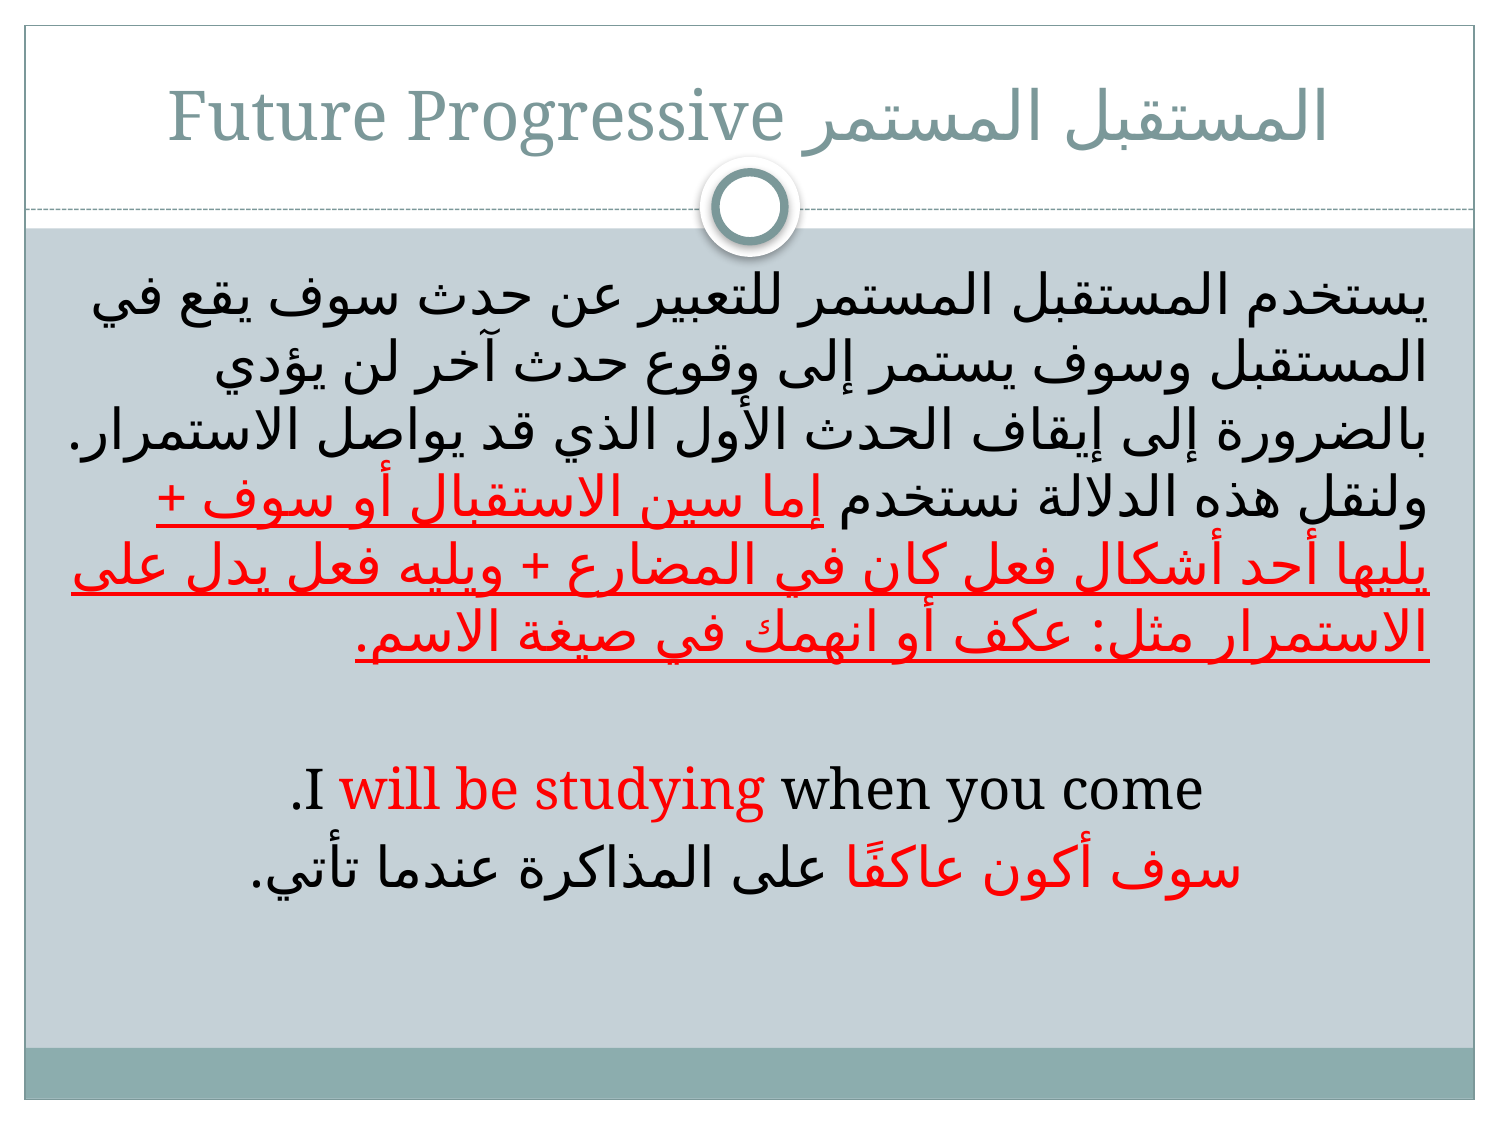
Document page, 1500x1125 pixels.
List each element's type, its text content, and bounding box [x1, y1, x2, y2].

title المستقبل المستمر Future Progressive [49, 37, 1450, 162]
list يستخدم المستقبل المستمر للتعبير عن حدث سوف يقع في المستقبل وسوف يستمر إلى وقوع حدث آخر لن يؤدي بالضرورة إلى إيقاف الحدث الأول الذي قد يواصل الاستمرار. ولنقل هذه الدلالة نستخدم إما سين الاستقبال أو سوف + يليها أحد أشكال فعل كان في المضارع + ويليه فعل يدل على الاستمرار مثل: عكف أو انهمك في صيغة الاسم. I will be studying when you come. سوف أكون عاكفًا على المذاكرة عندما تأتي. [49, 250, 1445, 1001]
